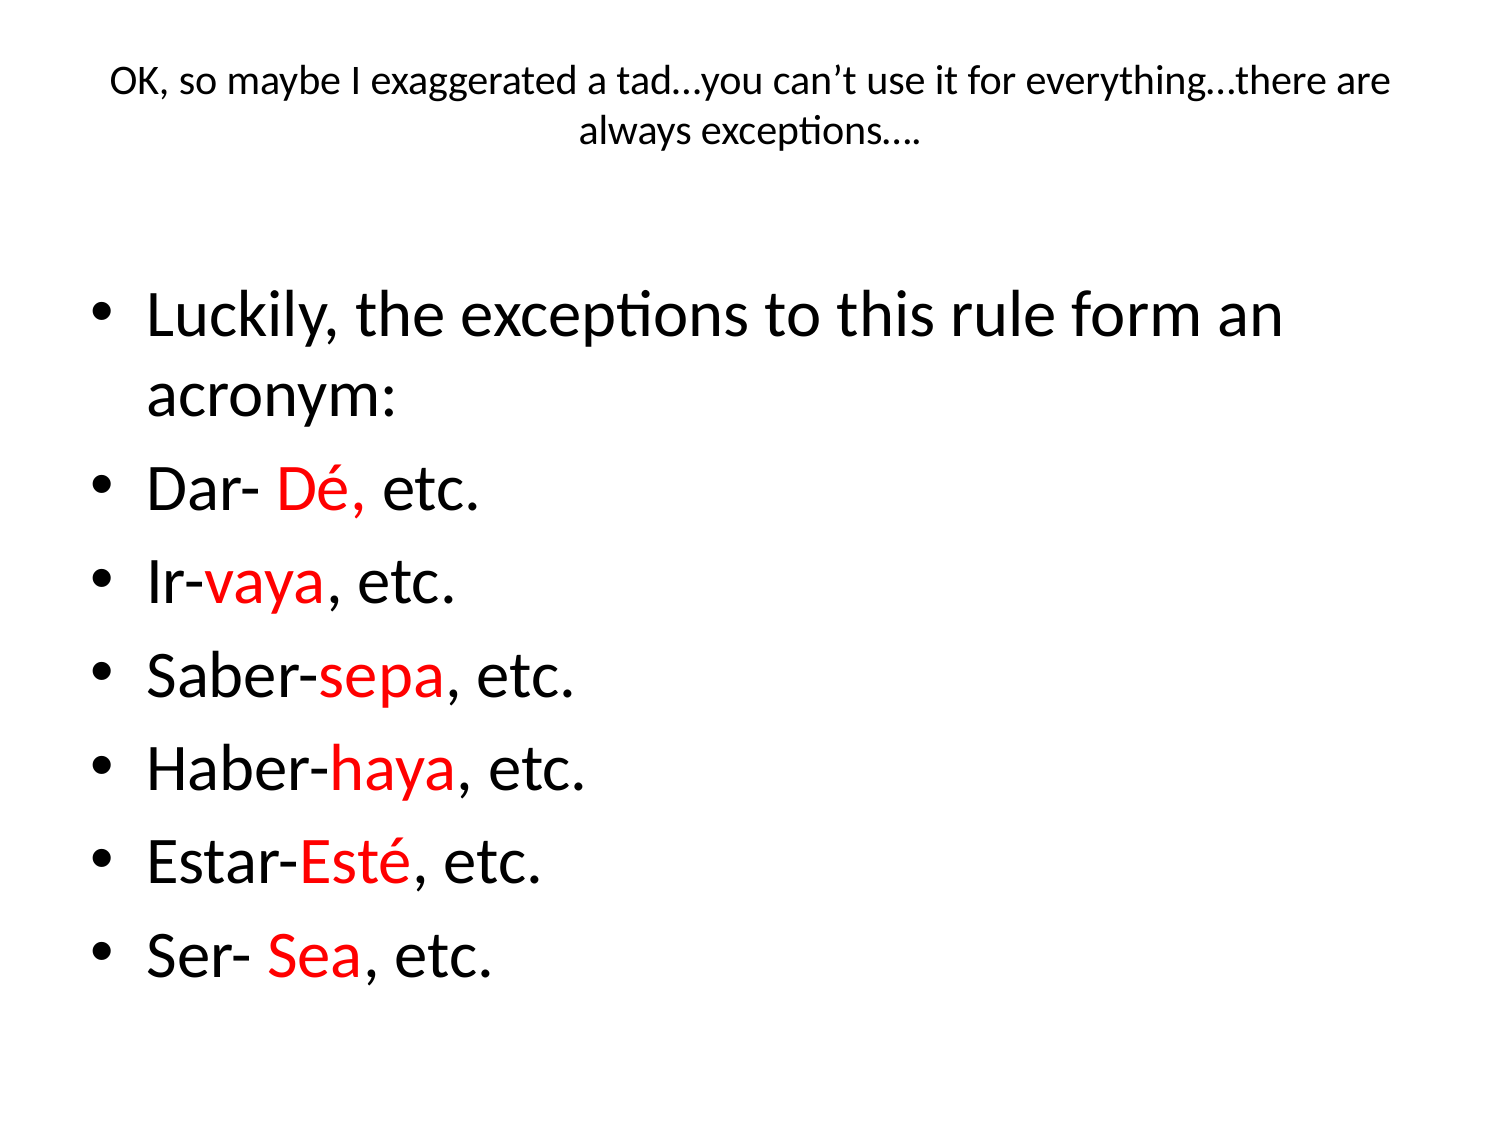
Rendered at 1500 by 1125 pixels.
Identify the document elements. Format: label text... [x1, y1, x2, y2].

list Luckily, the exceptions to this rule form an acronym: Dar- Dé, etc. Ir-vaya, etc. Saber-sepa, etc. Haber-haya, etc. Estar-Esté, etc. Ser- Sea, etc. [75, 262, 1425, 1005]
title OK, so maybe I exaggerated a tad…you can’t use it for everything…there are always exceptions…. [75, 45, 1425, 233]
